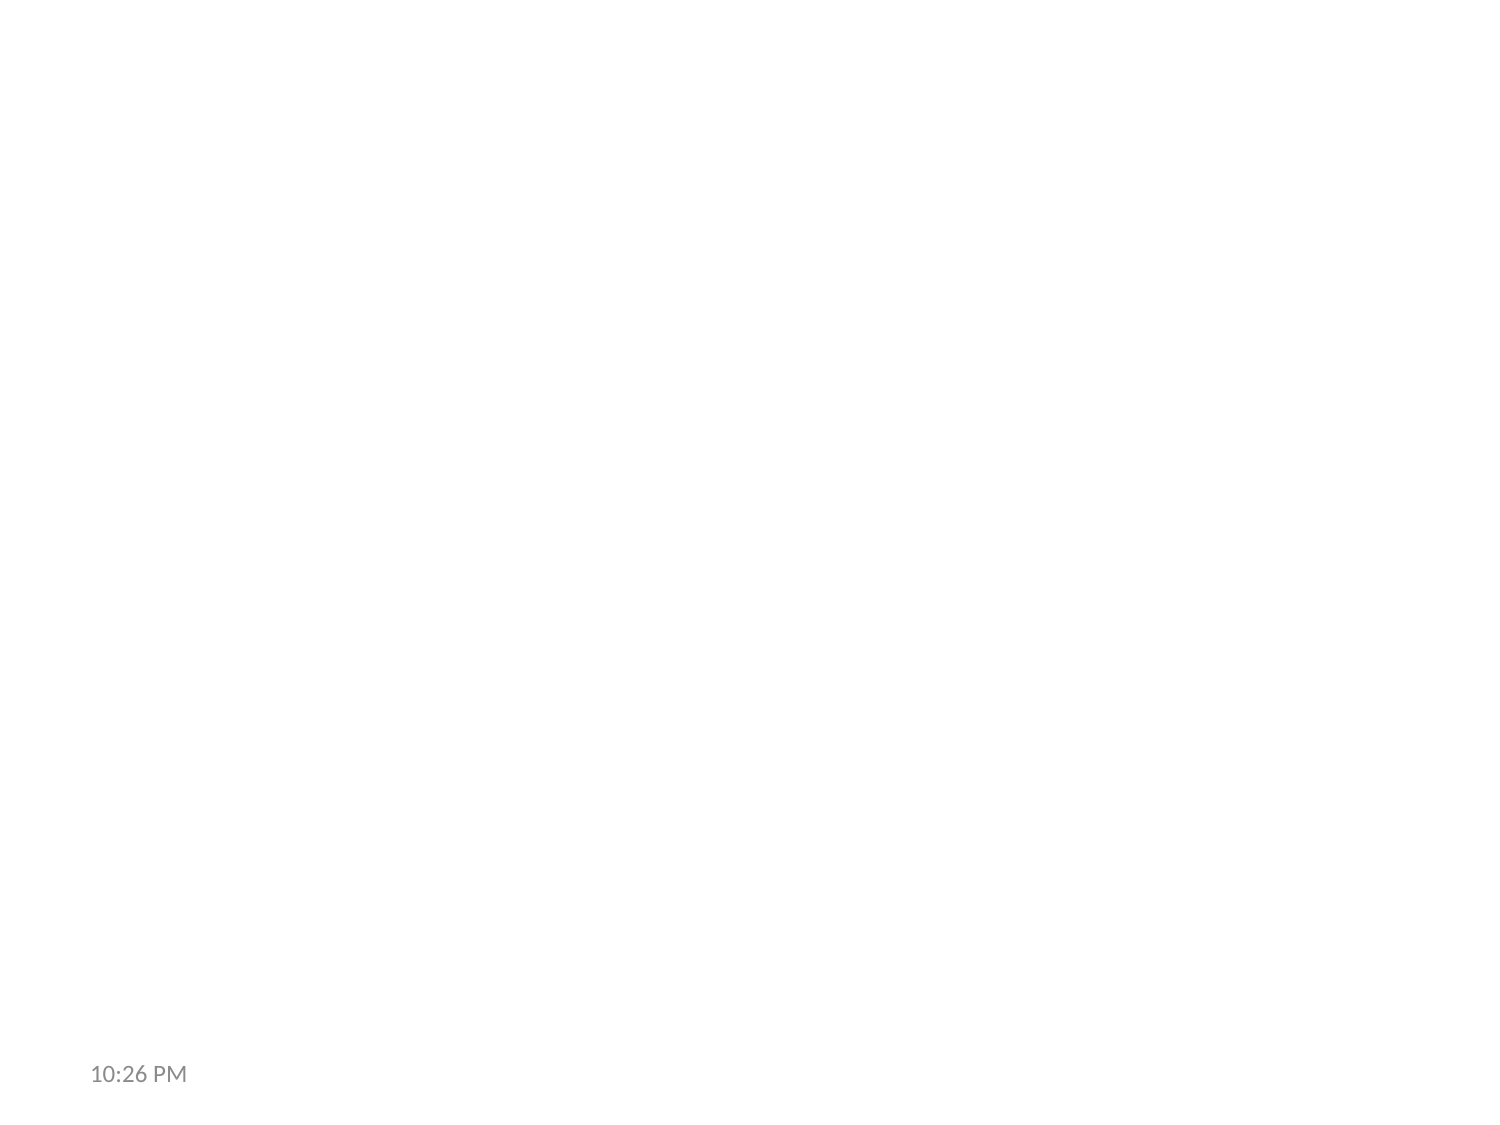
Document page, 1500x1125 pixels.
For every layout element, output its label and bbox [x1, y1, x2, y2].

slide_number [75, 1042, 425, 1103]
